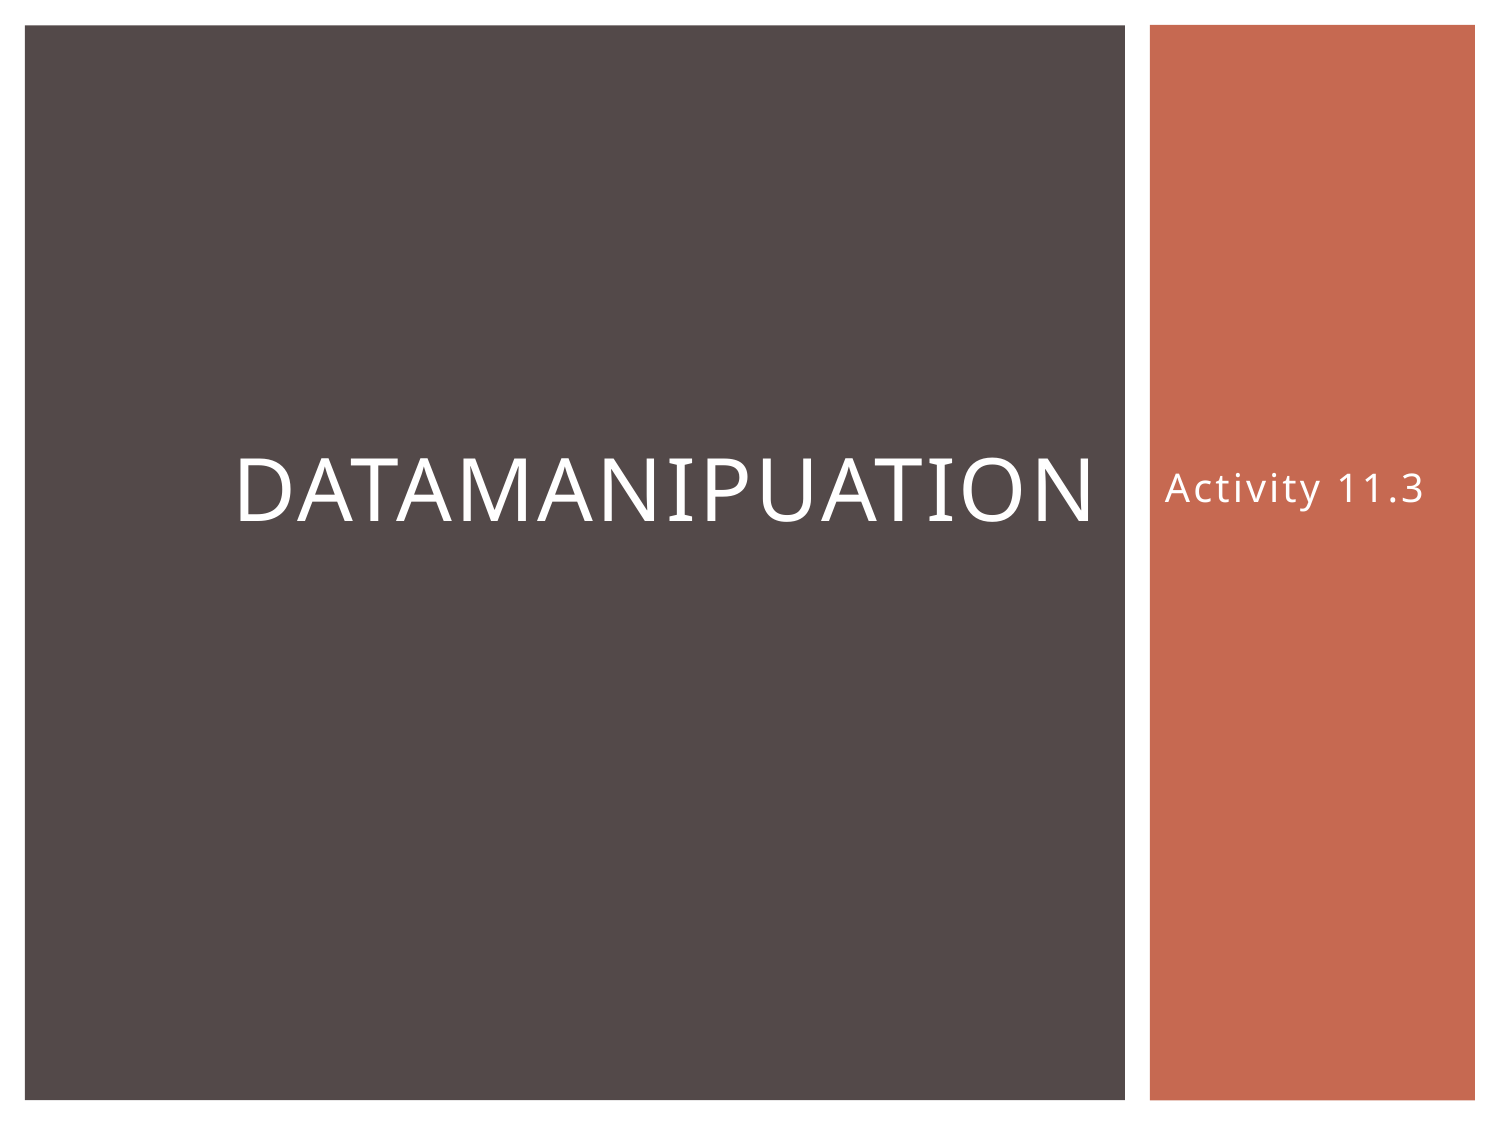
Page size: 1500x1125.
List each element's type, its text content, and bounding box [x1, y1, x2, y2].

title Datamanipuation [75, 336, 1113, 637]
subtitle Activity 11.3 [1149, 336, 1475, 637]
